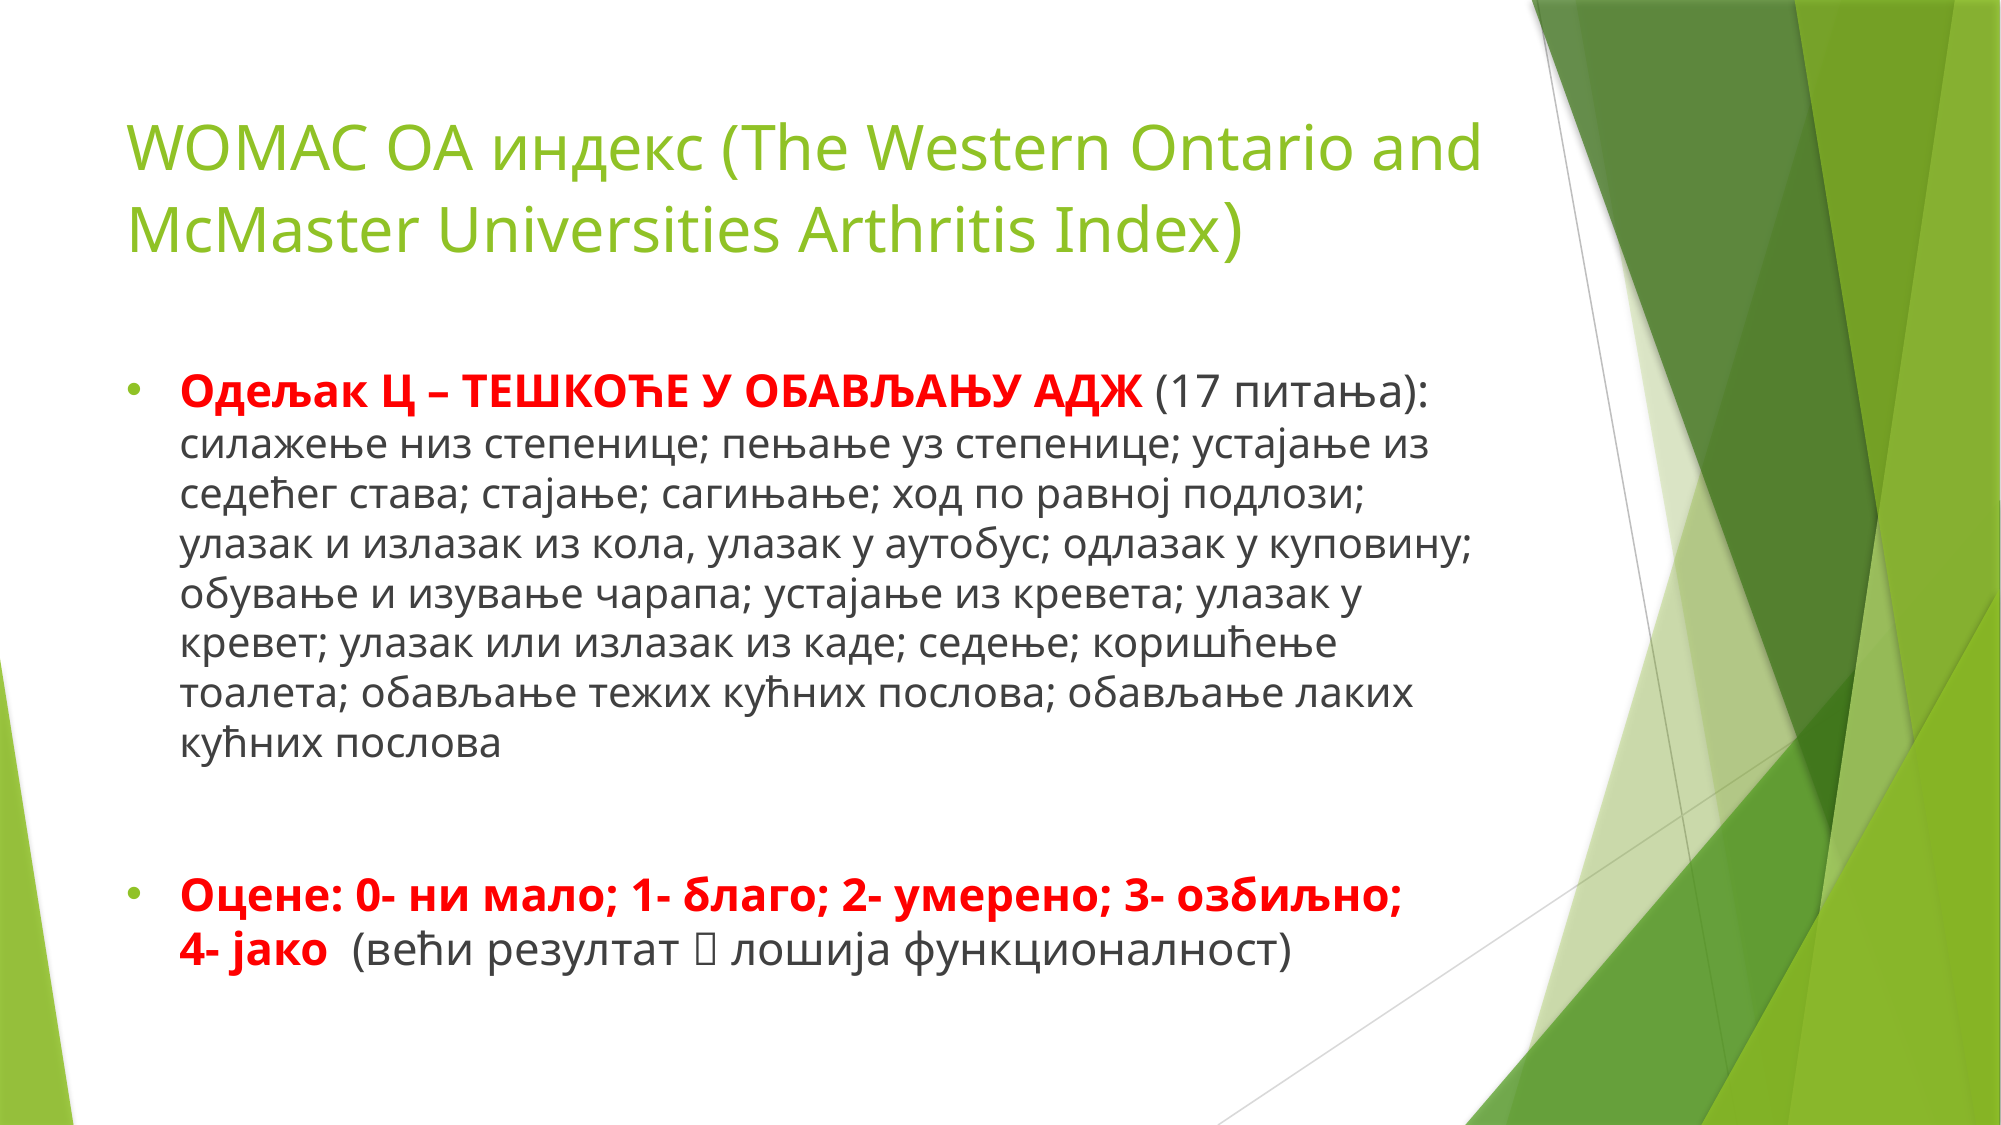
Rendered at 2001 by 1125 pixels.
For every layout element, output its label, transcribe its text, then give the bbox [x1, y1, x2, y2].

list Одељак Ц – ТЕШКОЋЕ У ОБАВЉАЊУ АДЖ (17 питања): силажење низ степенице; пењање уз степенице; устајање из седећег става; стајање; сагињање; ход по равној подлози; улазак и излазак из кола, улазак у аутобус; одлазак у куповину; обување и изување чарапа; устајање из кревета; улазак у кревет; улазак или излазак из каде; седење; коришћење тоалета; обављање тежих кућних послова; обављање лаких кућних послова Оцене: 0- ни мало; 1- благо; 2- умерено; 3- озбиљно; 4- јако (већи резултат  лошија функционалност) [111, 354, 1522, 992]
title WOMAC ОА индекс (The Western Ontario and McMaster Universities Arthritis Index) [111, 99, 1522, 317]
